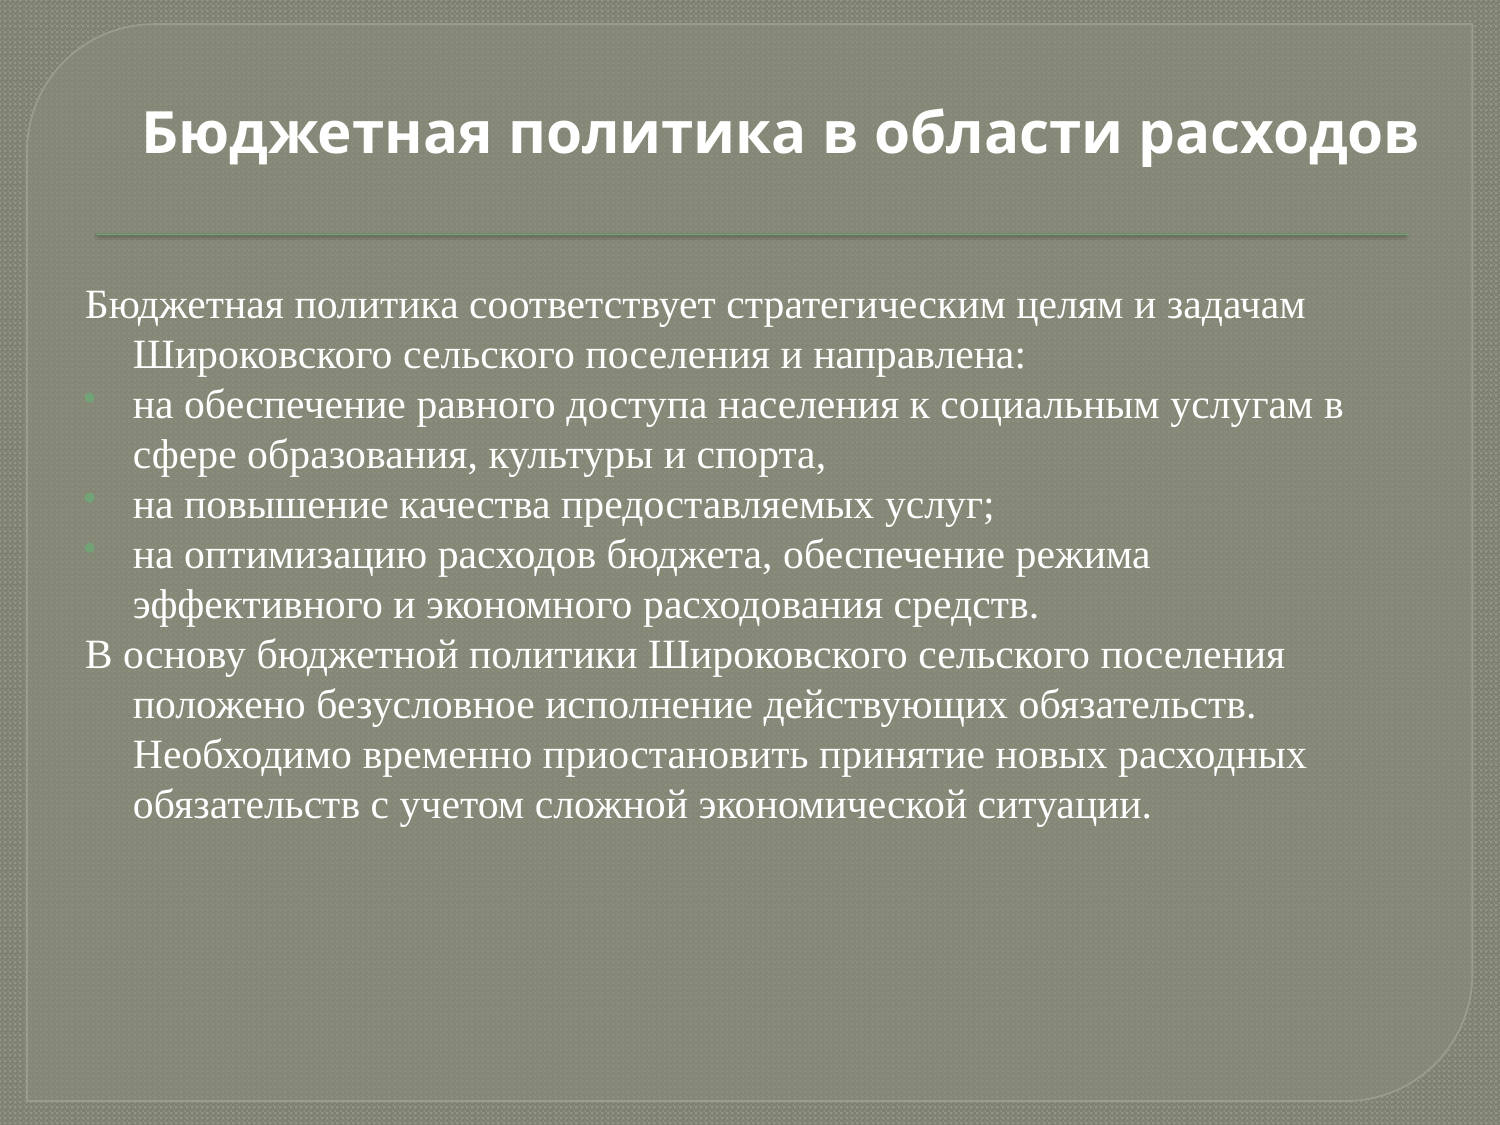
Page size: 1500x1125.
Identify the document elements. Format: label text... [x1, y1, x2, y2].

title Бюджетная политика в области расходов [93, 82, 1437, 173]
list Бюджетная политика соответствует стратегическим целям и задачам Широковского сельского поселения и направлена: на обеспечение равного доступа населения к социальным услугам в сфере образования, культуры и спорта, на повышение качества предоставляемых услуг; на оптимизацию расходов бюджета, обеспечение режима эффективного и экономного расходования средств. В основу бюджетной политики Широковского сельского поселения положено безусловное исполнение действующих обязательств. Необходимо временно приостановить принятие новых расходных обязательств с учетом сложной экономической ситуации. [70, 269, 1413, 757]
